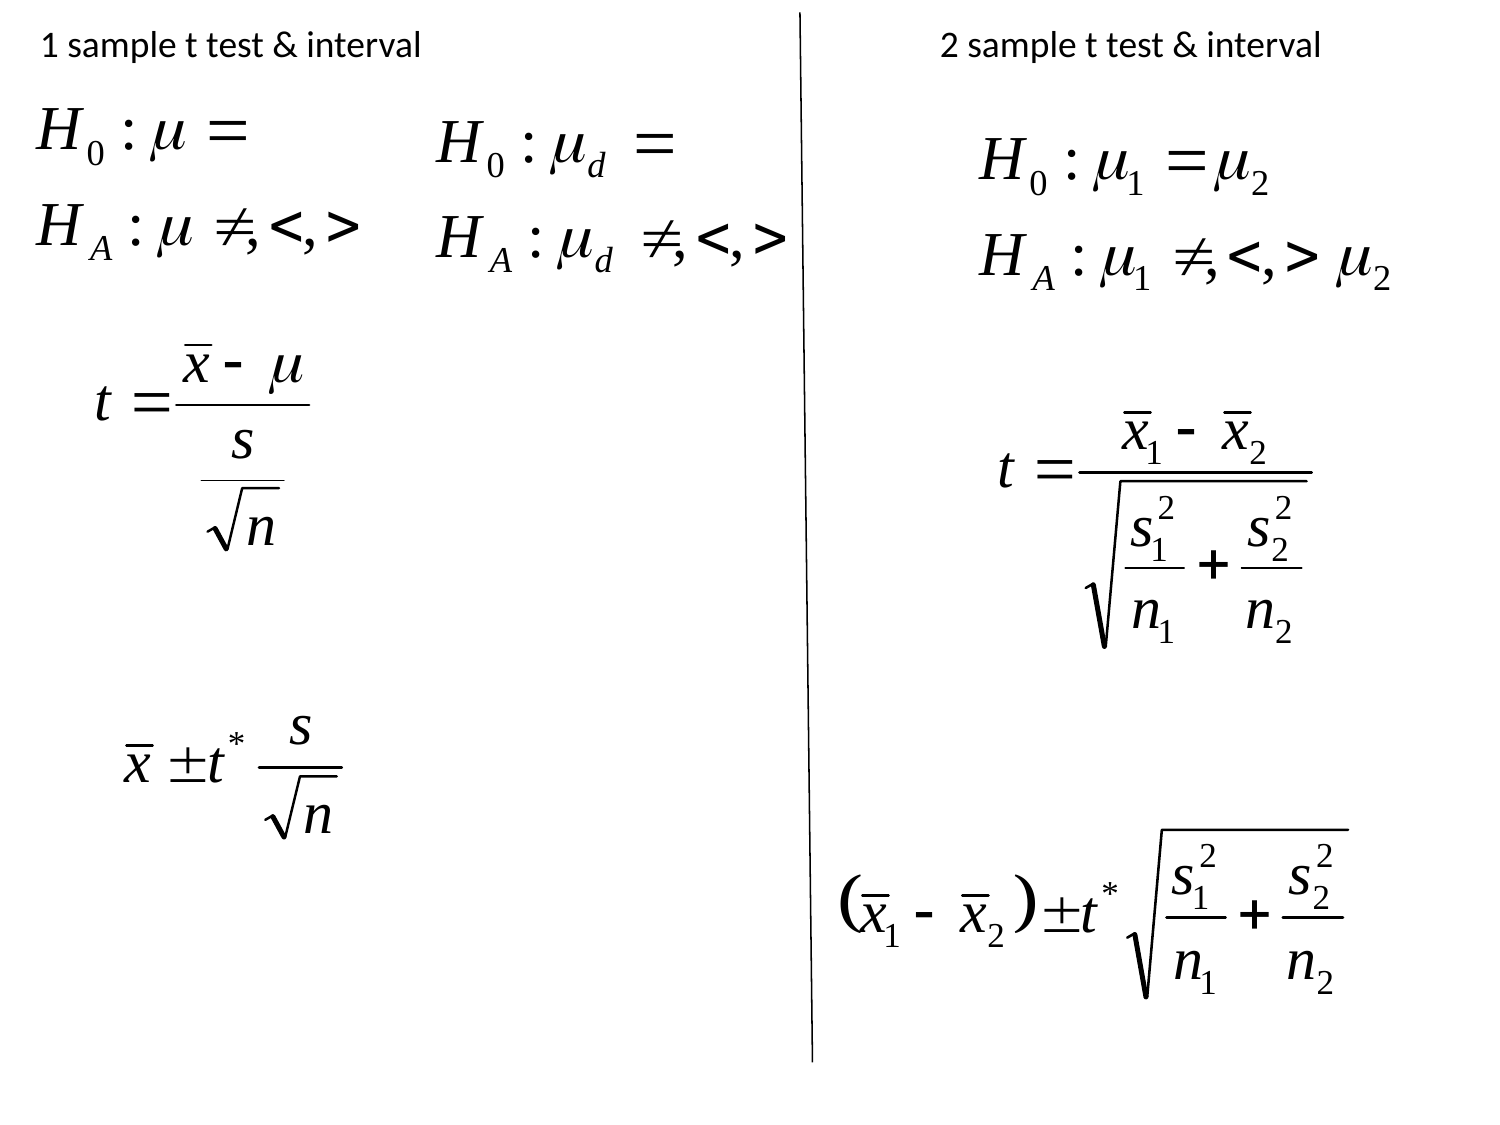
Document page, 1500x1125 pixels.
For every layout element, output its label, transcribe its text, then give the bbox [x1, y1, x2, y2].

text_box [424, 99, 794, 288]
text_box 1 sample t test & interval 2 sample t test & interval [24, 12, 797, 73]
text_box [112, 687, 353, 853]
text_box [87, 324, 323, 566]
text_box 1 sample t test & interval 2 sample t test & interval [813, 12, 1425, 73]
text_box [967, 117, 1401, 306]
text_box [990, 392, 1326, 663]
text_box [830, 817, 1361, 1013]
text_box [24, 87, 369, 276]
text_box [799, 12, 813, 1063]
